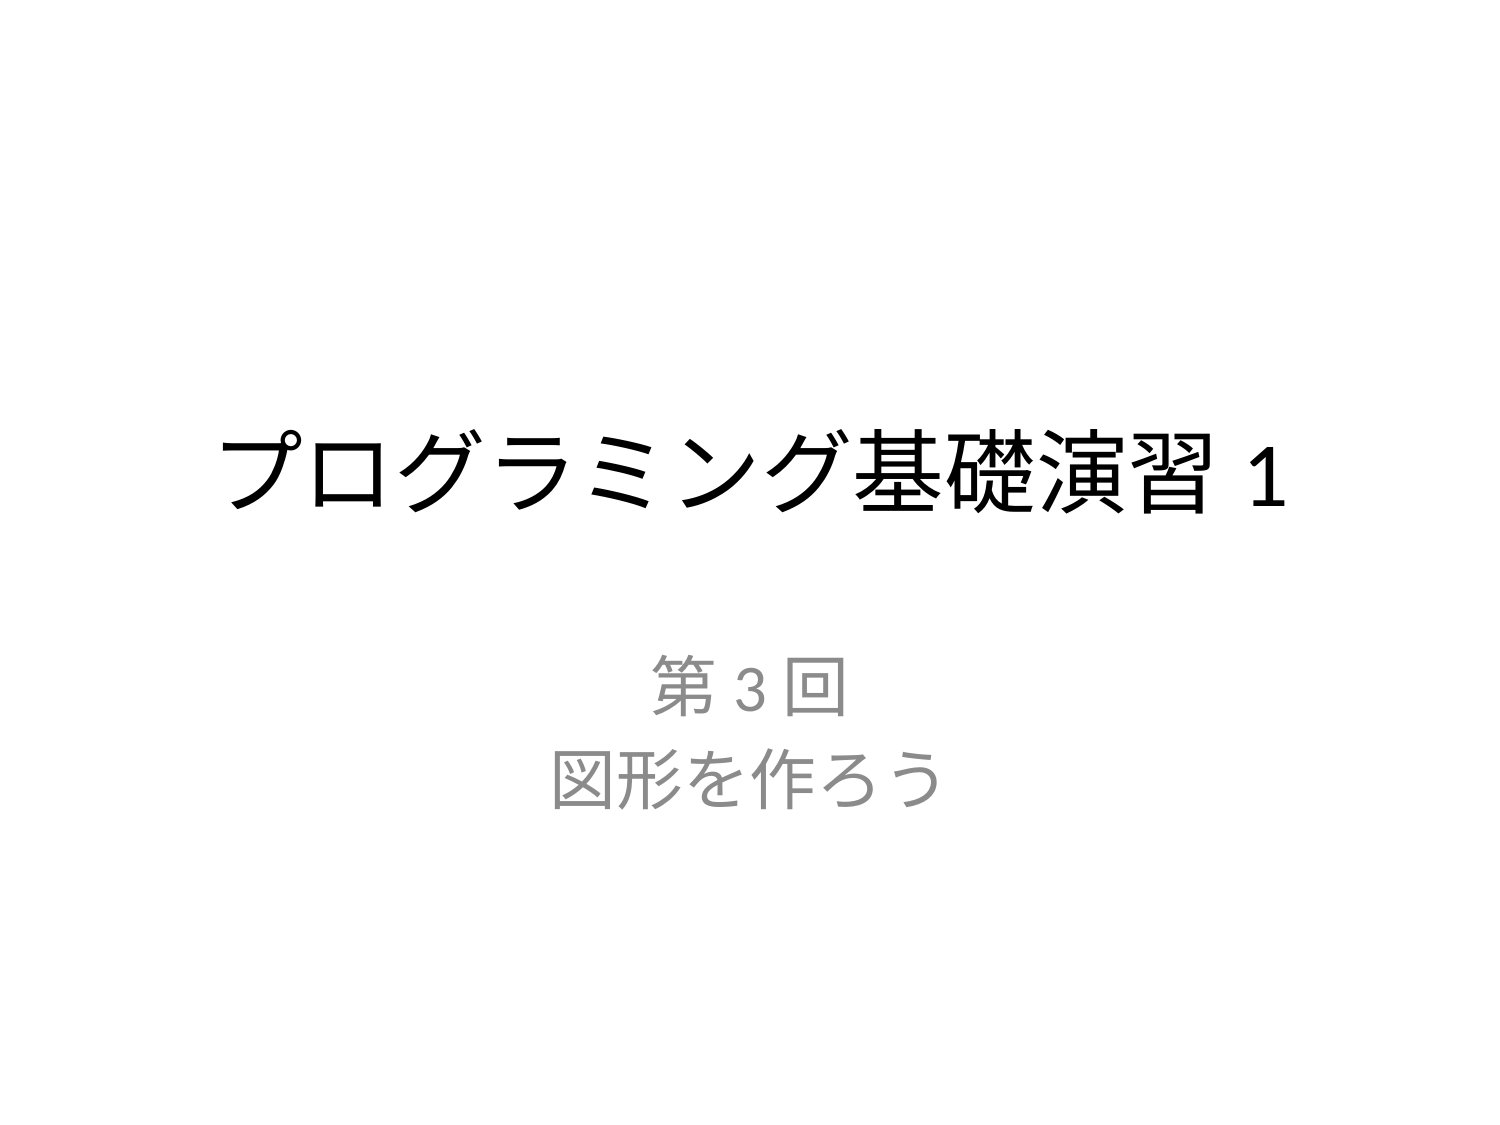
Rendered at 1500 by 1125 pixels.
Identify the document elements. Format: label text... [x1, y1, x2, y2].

title プログラミング基礎演習1 [112, 349, 1388, 591]
subtitle 第3回 図形を作ろう [225, 637, 1275, 925]
